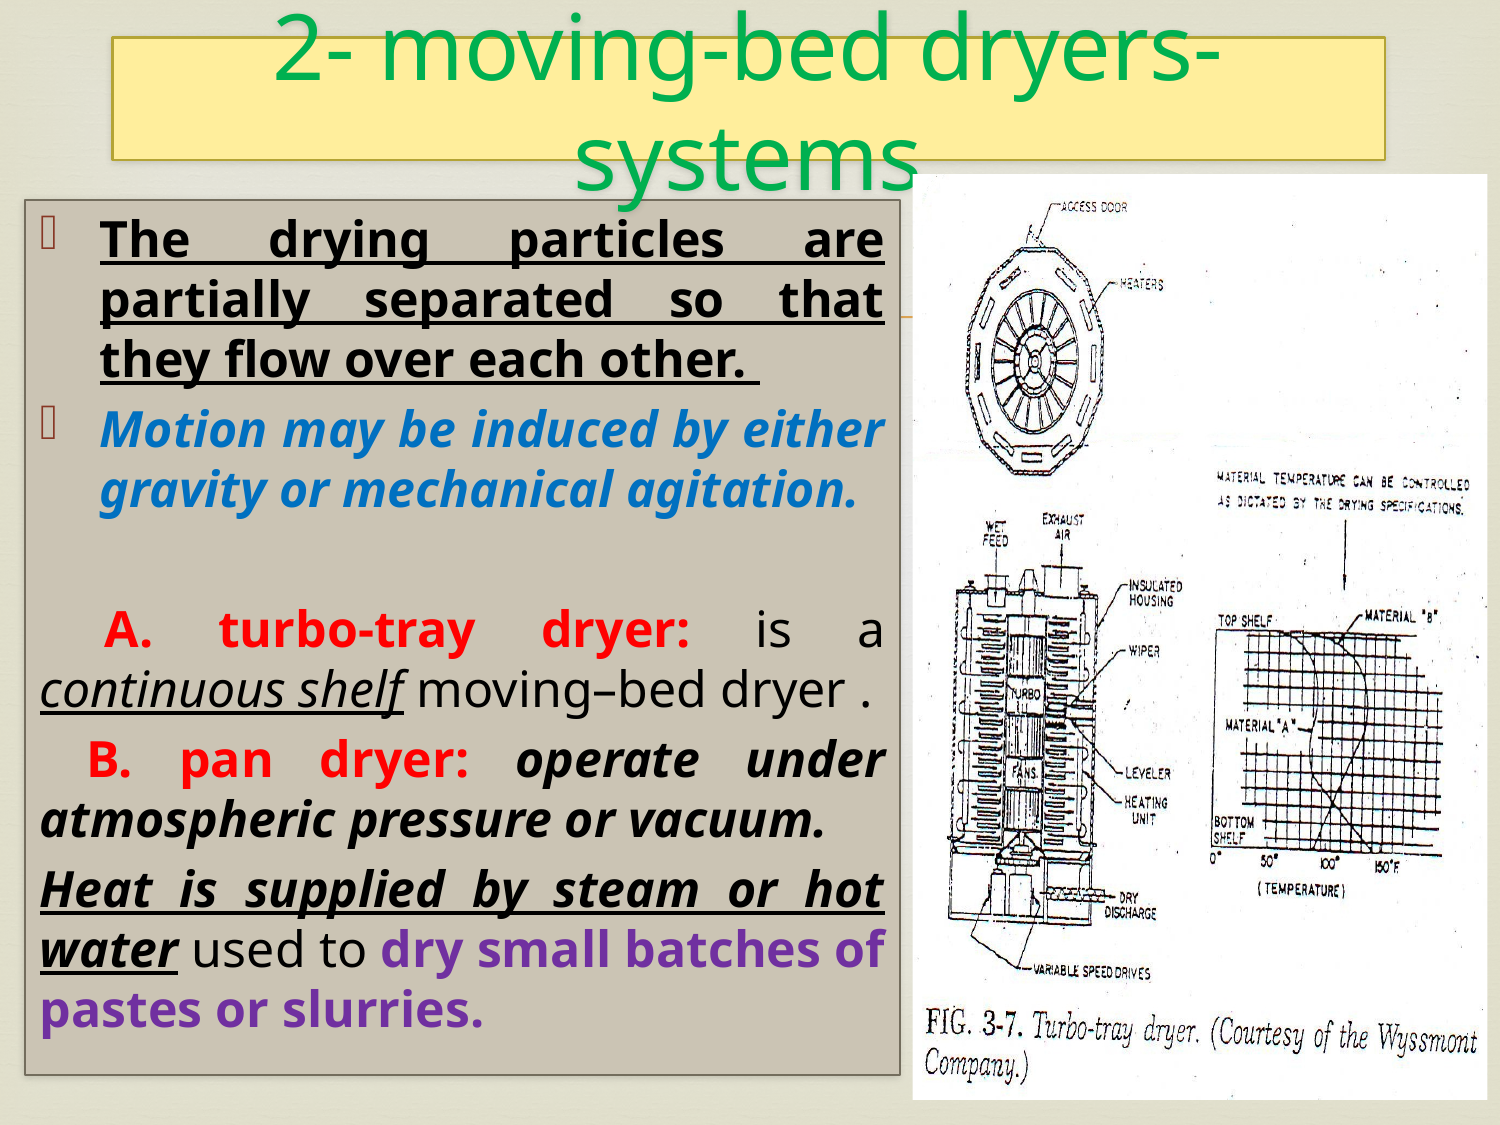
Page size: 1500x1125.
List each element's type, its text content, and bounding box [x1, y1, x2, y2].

title 2- moving-bed dryers-systems [111, 36, 1386, 161]
list The drying particles are partially separated so that they flow over each other. Motion may be induced by either gravity or mechanical agitation. A. turbo-tray dryer: is a continuous shelf moving–bed dryer . B. pan dryer: operate under atmospheric pressure or vacuum. Heat is supplied by steam or hot water used to dry small batches of pastes or slurries. [24, 199, 901, 1076]
picture [911, 174, 1489, 1101]
